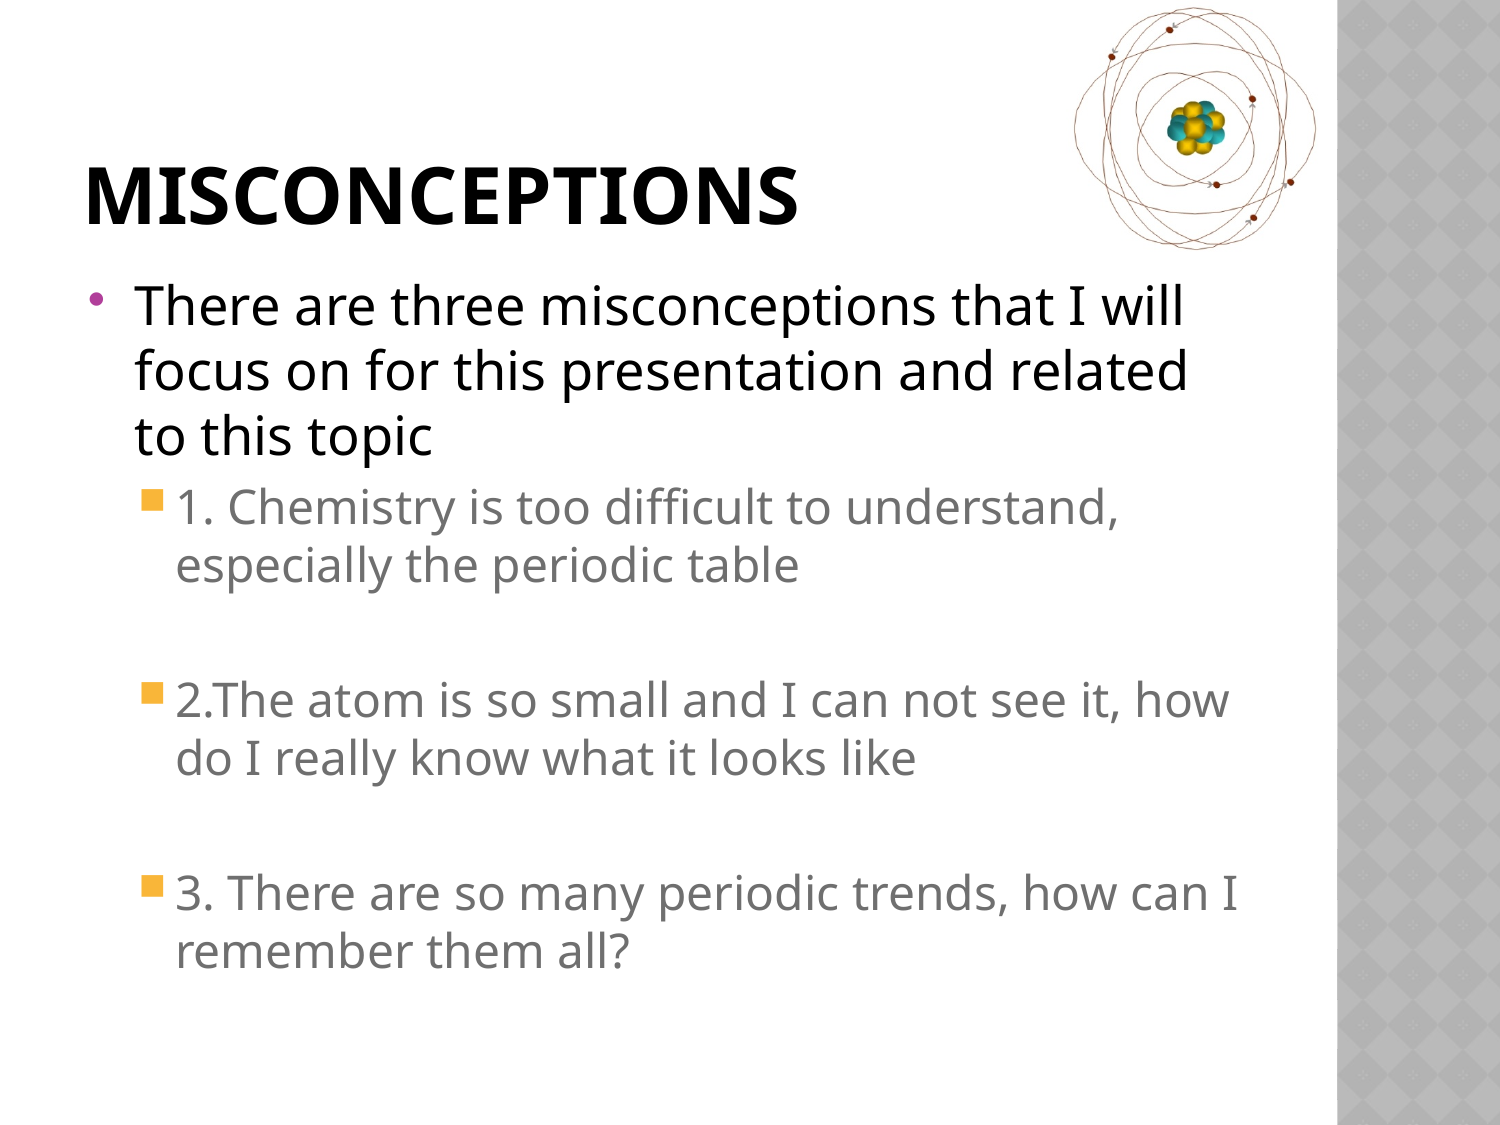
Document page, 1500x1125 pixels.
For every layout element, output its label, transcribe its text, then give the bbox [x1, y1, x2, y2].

list There are three misconceptions that I will focus on for this presentation and related to this topic 1. Chemistry is too difficult to understand, especially the periodic table 2.The atom is so small and I can not see it, how do I really know what it looks like 3. There are so many periodic trends, how can I remember them all? [75, 264, 1263, 1059]
picture [1065, 0, 1324, 259]
title Misconceptions [75, 52, 1060, 240]
